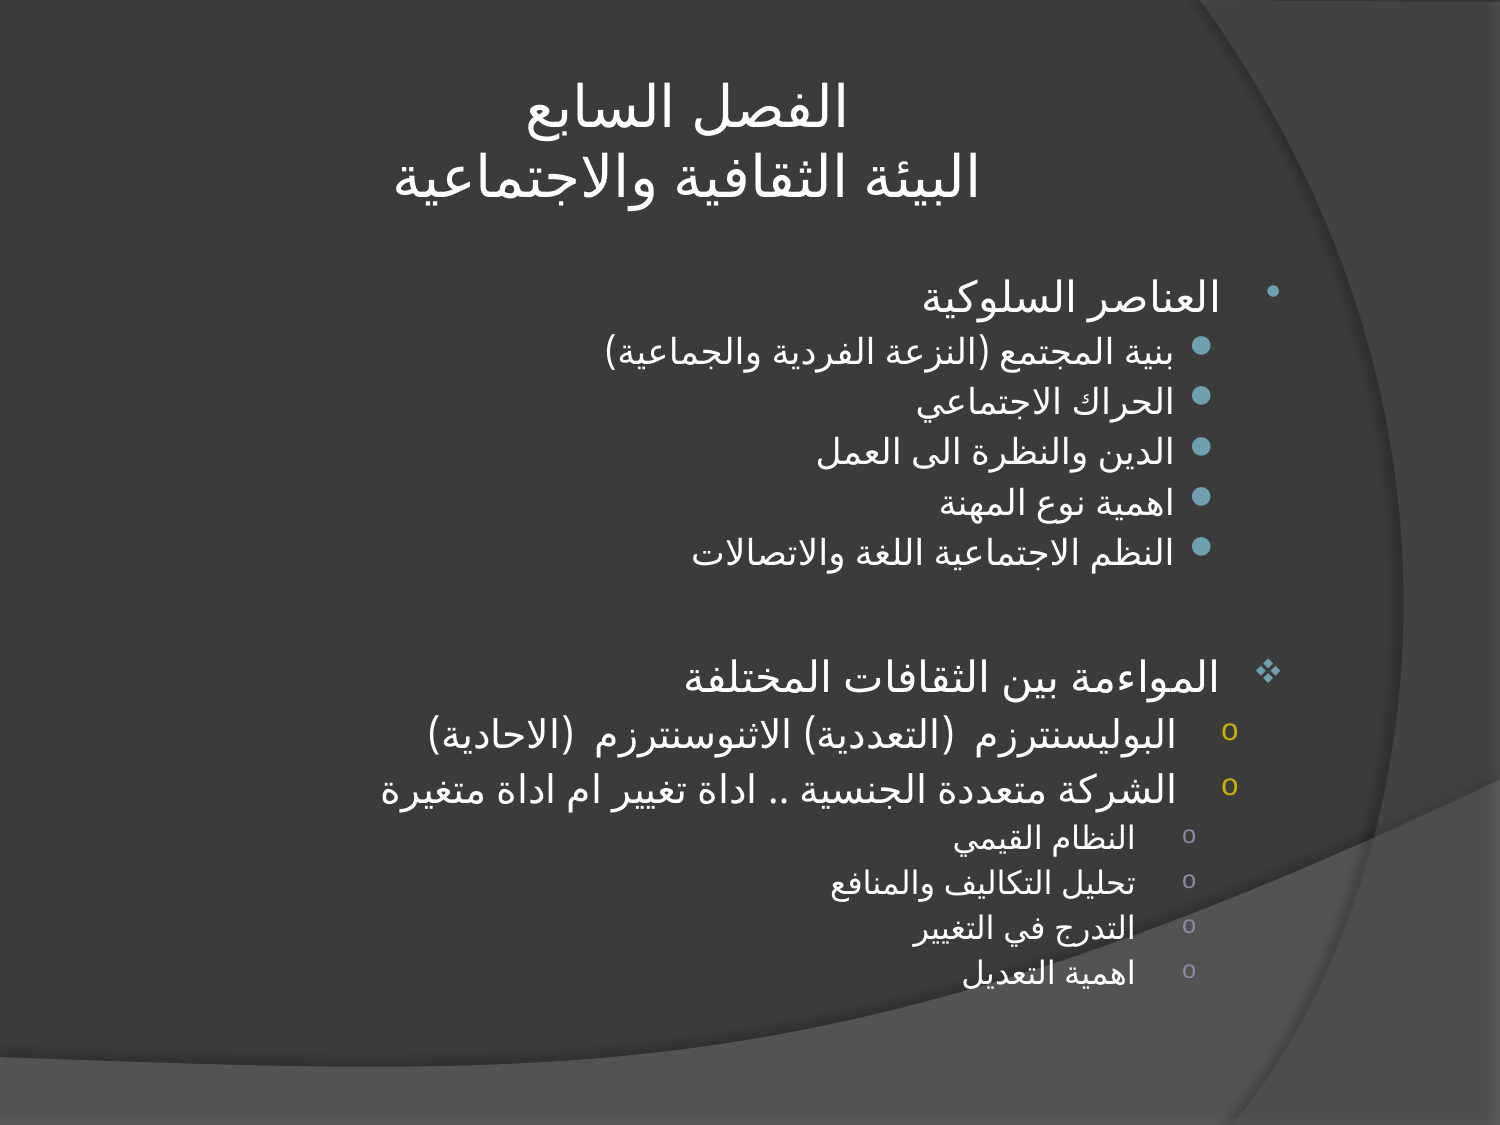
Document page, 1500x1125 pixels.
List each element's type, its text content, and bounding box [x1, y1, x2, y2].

title الفصل السابع البيئة الثقافية والاجتماعية [75, 45, 1300, 233]
list العناصر السلوكية بنية المجتمع (النزعة الفردية والجماعية) الحراك الاجتماعي الدين والنظرة الى العمل اهمية نوع المهنة النظم الاجتماعية اللغة والاتصالات المواءمة بين الثقافات المختلفة البوليسنترزم (التعددية) الاثنوسنترزم (الاحادية) الشركة متعددة الجنسية .. اداة تغيير ام اداة متغيرة النظام القيمي تحليل التكاليف والمنافع التدرج في التغيير اهمية التعديل [75, 262, 1300, 1005]
